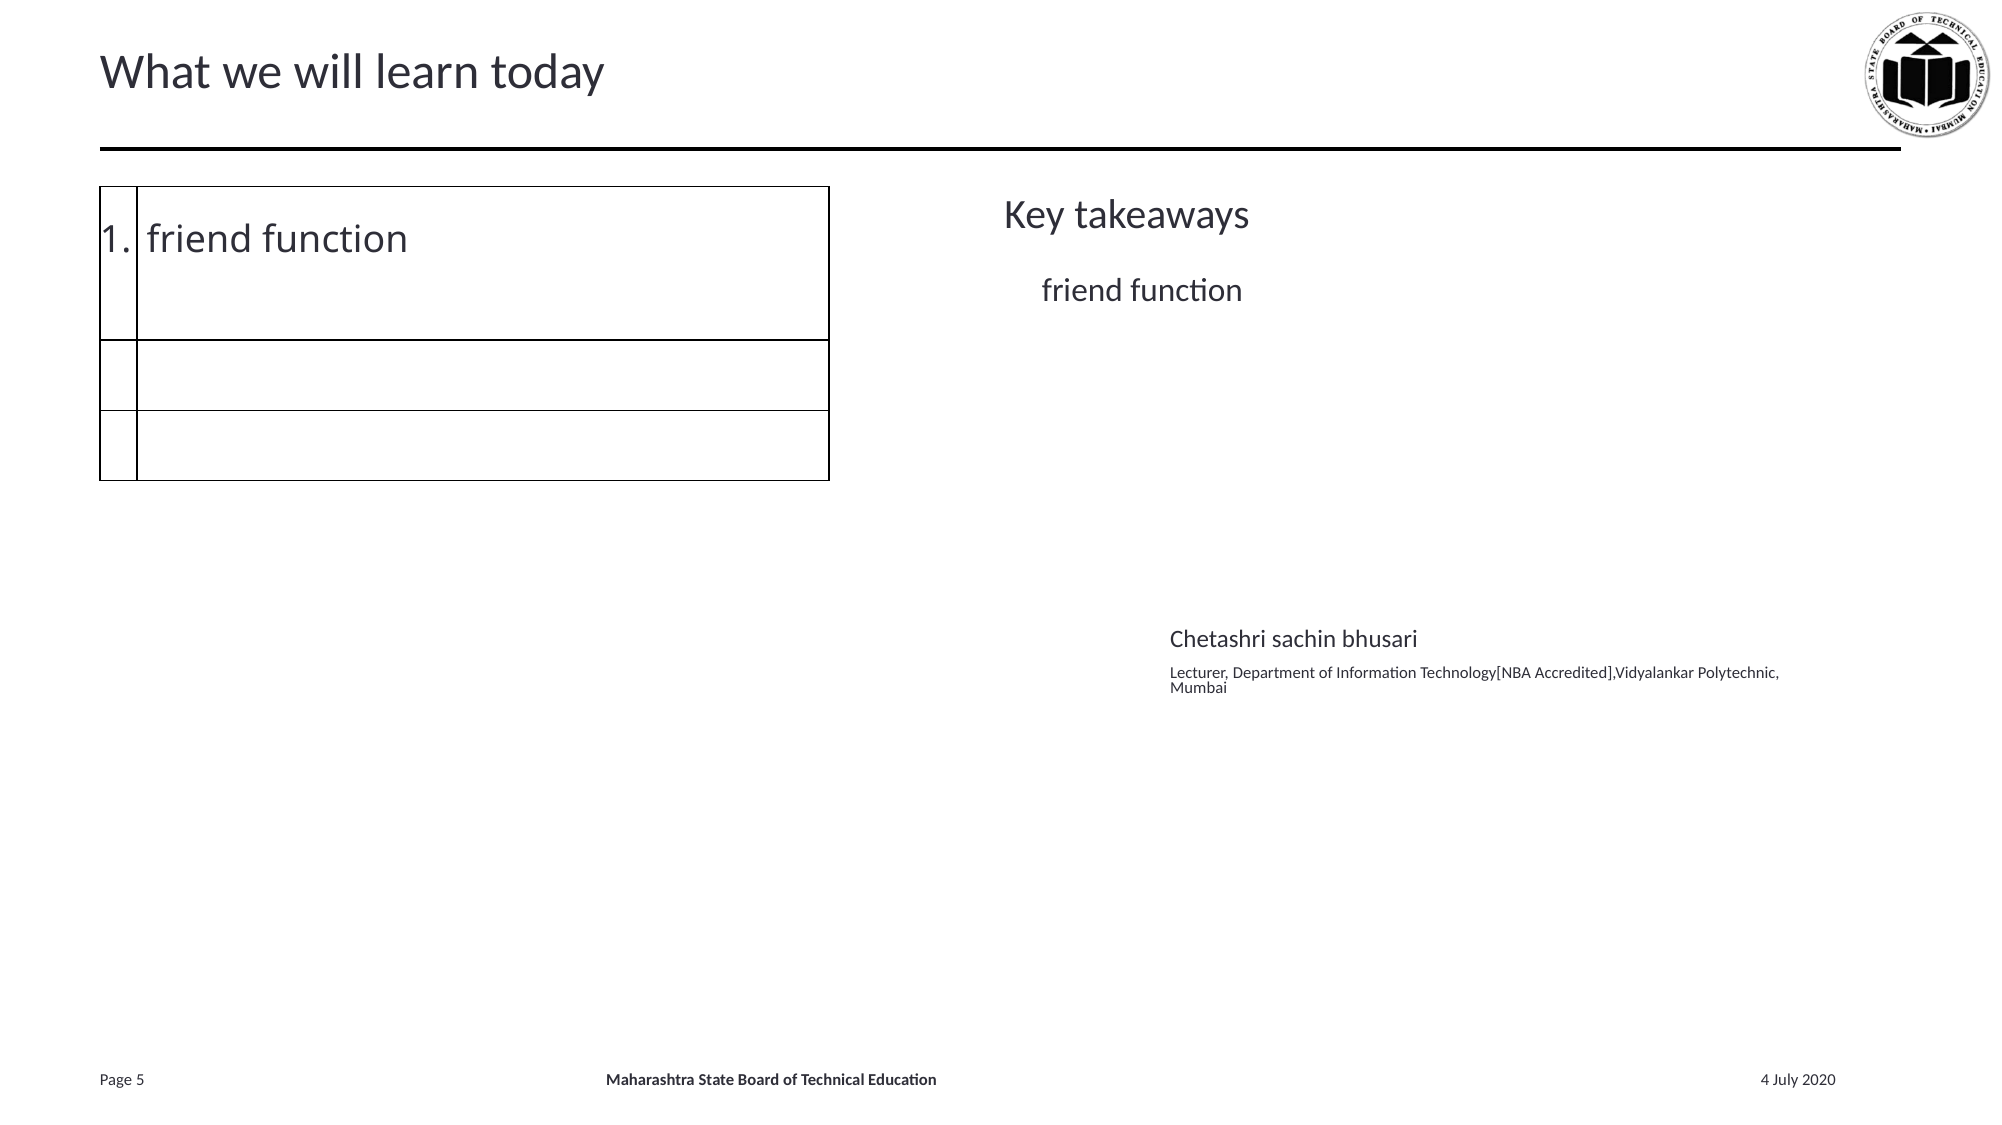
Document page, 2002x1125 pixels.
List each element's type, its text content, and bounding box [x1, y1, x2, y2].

list friend function [1004, 268, 1901, 533]
table_header friend function [138, 187, 828, 339]
table_cell [138, 411, 828, 480]
list Key takeaways [1004, 186, 1901, 248]
list Lecturer, Department of Information Technology[NBA Accredited],Vidyalankar Polytechnic, Mumbai [1170, 665, 1866, 695]
table_cell [101, 341, 136, 410]
table_header 1. [101, 187, 136, 339]
table_cell [101, 411, 136, 480]
table_cell [138, 341, 828, 410]
list Chetashri sachin bhusari [1170, 625, 1677, 655]
title What we will learn today [100, 48, 1901, 146]
picture [1852, 0, 2001, 149]
